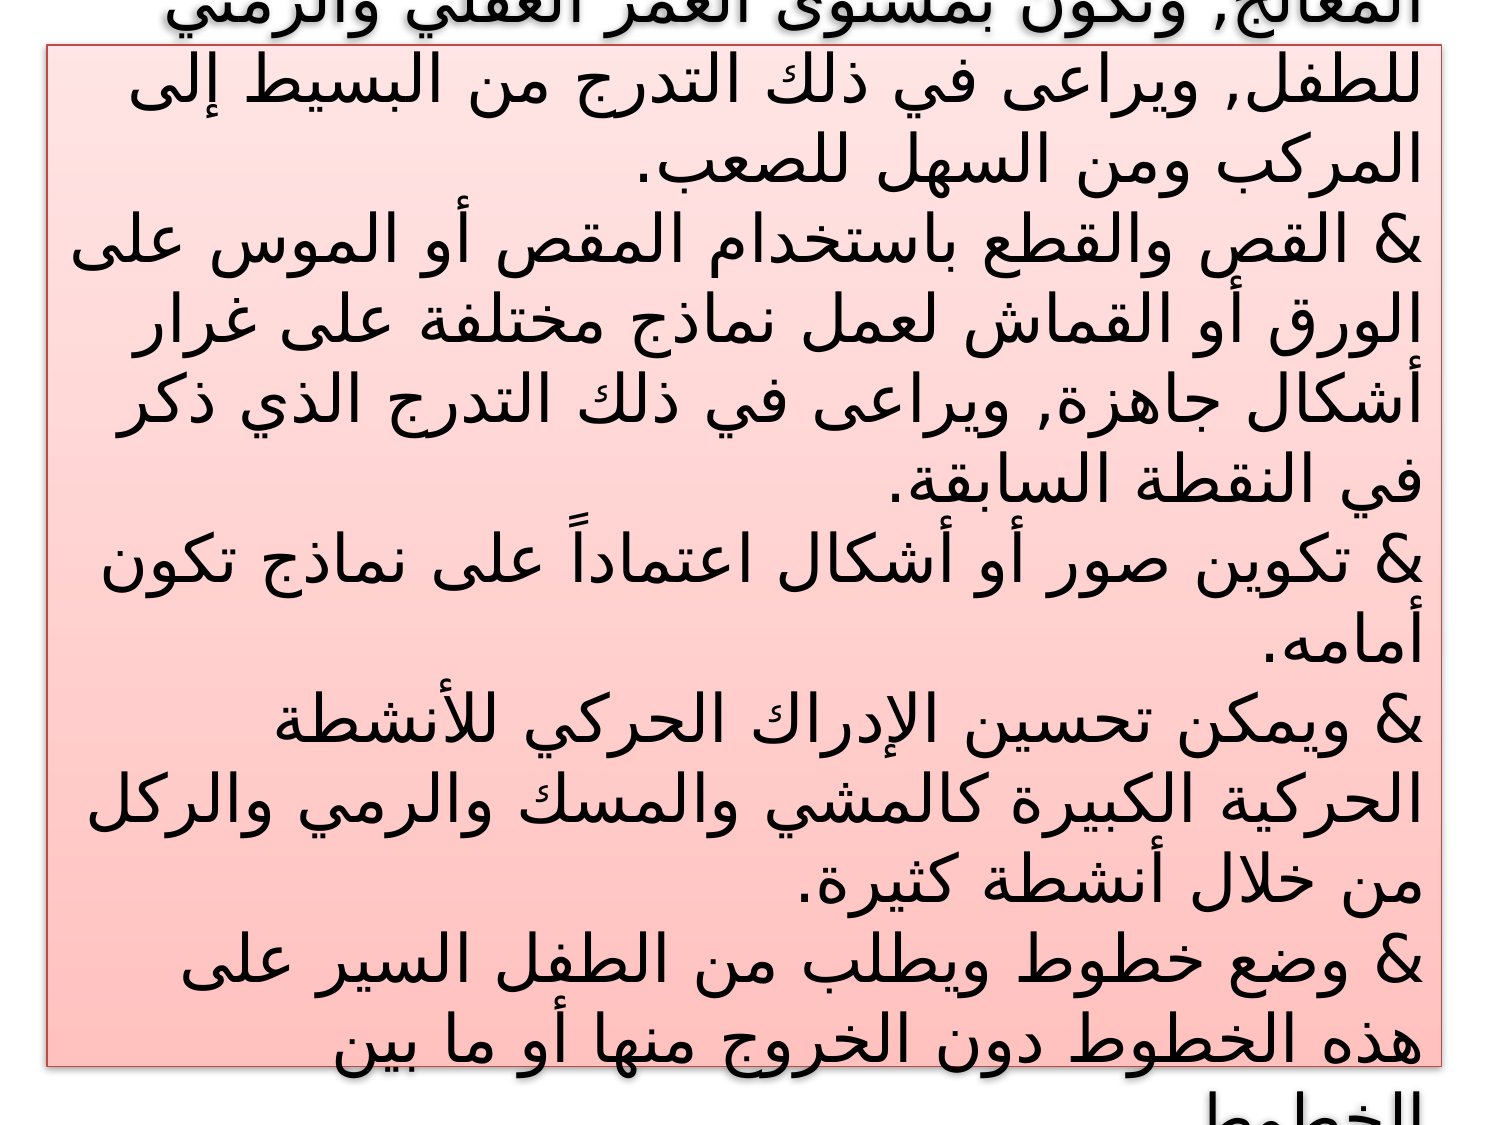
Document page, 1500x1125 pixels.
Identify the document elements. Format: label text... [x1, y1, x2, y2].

title & التتبع لحروف أو خطوط متنوعة أو أشكال هندسية أو تصاميم بسيطة يكونها المدرس أو المعالج, وتكون بمستوى العمر العقلي والزمني للطفل, ويراعى في ذلك التدرج من البسيط إلى المركب ومن السهل للصعب. & القص والقطع باستخدام المقص أو الموس على الورق أو القماش لعمل نماذج مختلفة على غرار أشكال جاهزة, ويراعى في ذلك التدرج الذي ذكر في النقطة السابقة. & تكوين صور أو أشكال اعتماداً على نماذج تكون أمامه. & ويمكن تحسين الإدراك الحركي للأنشطة الحركية الكبيرة كالمشي والمسك والرمي والركل من خلال أنشطة كثيرة. & وضع خطوط ويطلب من الطفل السير على هذه الخطوط دون الخروج منها أو ما بين الخطوط. & المشي بأوضاع مختلفة كأن يضع اليدان إلى الأعلى أو الجانبين. [46, 44, 1442, 1067]
